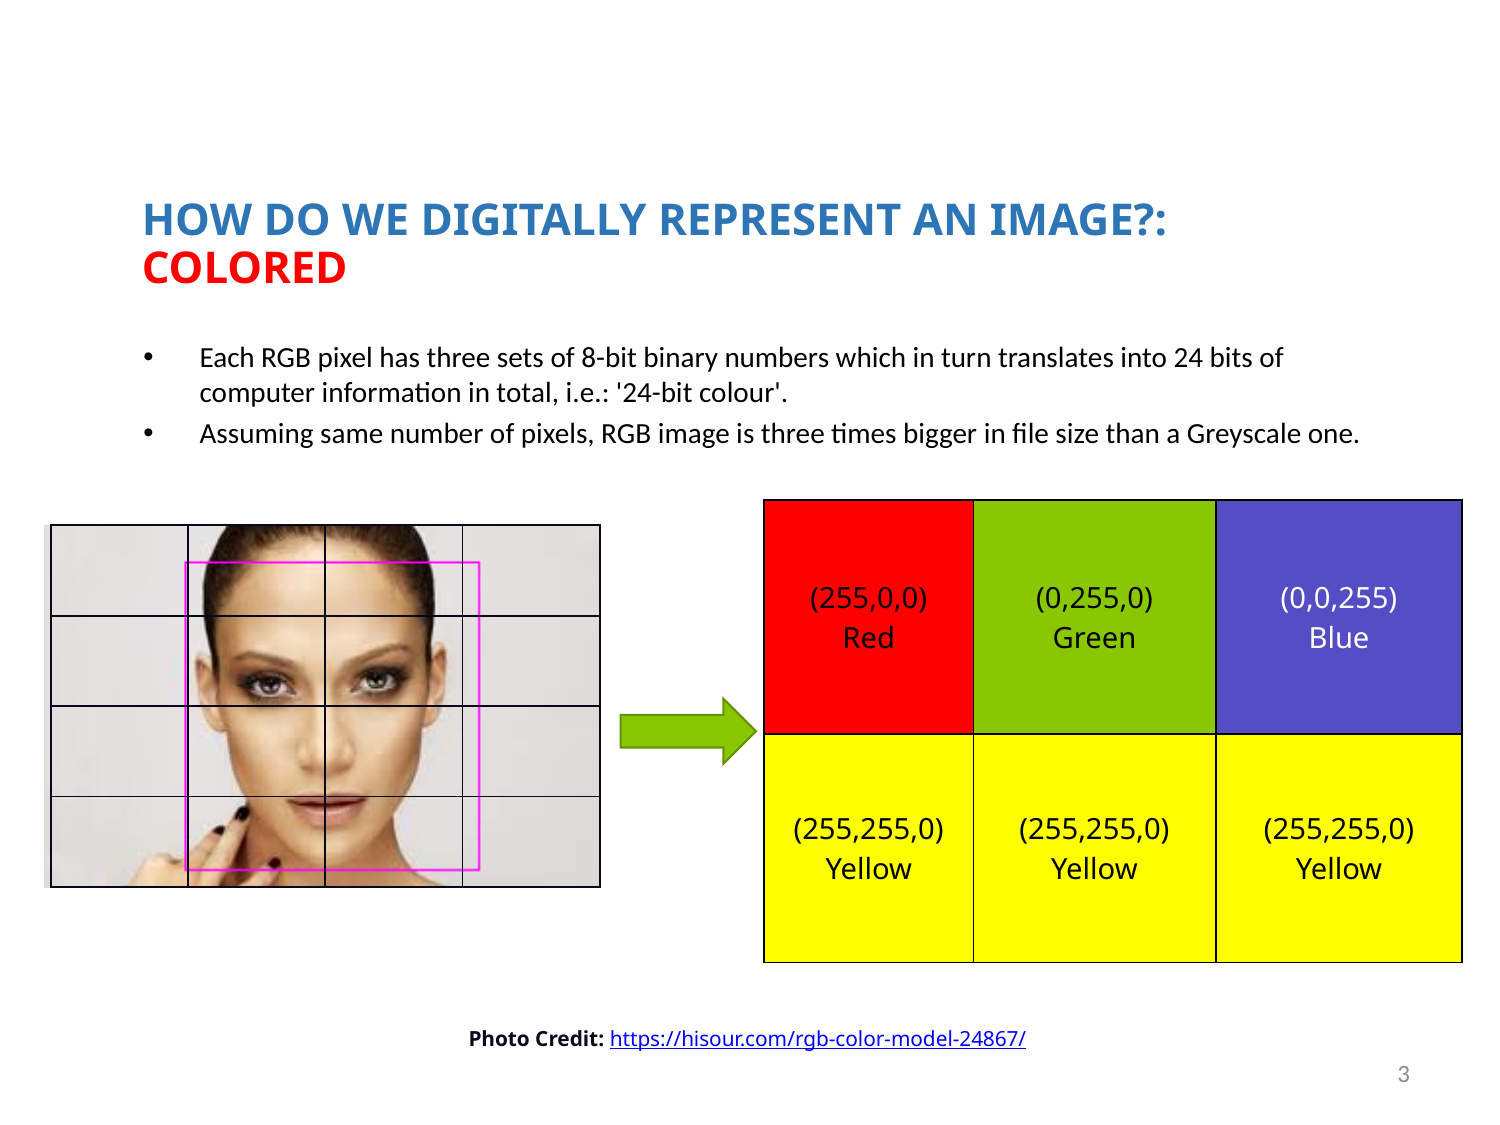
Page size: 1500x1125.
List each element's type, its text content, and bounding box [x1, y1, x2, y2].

text_box HOW DO WE DIGITALLY REPRESENT AN IMAGE?: COLORED [130, 163, 1382, 327]
text_box [620, 698, 756, 764]
list Each RGB pixel has three sets of 8-bit binary numbers which in turn translates into 24 bits of computer information in total, i.e.: '24-bit colour'. Assuming same number of pixels, RGB image is three times bigger in file size than a Greyscale one. [128, 330, 1400, 1074]
table_header (255,0,0) Red [765, 501, 973, 733]
picture [44, 525, 601, 888]
table_cell (255,255,0) Yellow [974, 735, 1215, 962]
table_header (0,0,255) Blue [1217, 501, 1461, 733]
table_cell (255,255,0) Yellow [1217, 735, 1461, 962]
table_header (0,255,0) Green [974, 501, 1215, 733]
text_box Photo Credit: https://hisour.com/rgb-color-model-24867/ [453, 1017, 1500, 1125]
table_cell (255,255,0) Yellow [765, 735, 973, 962]
